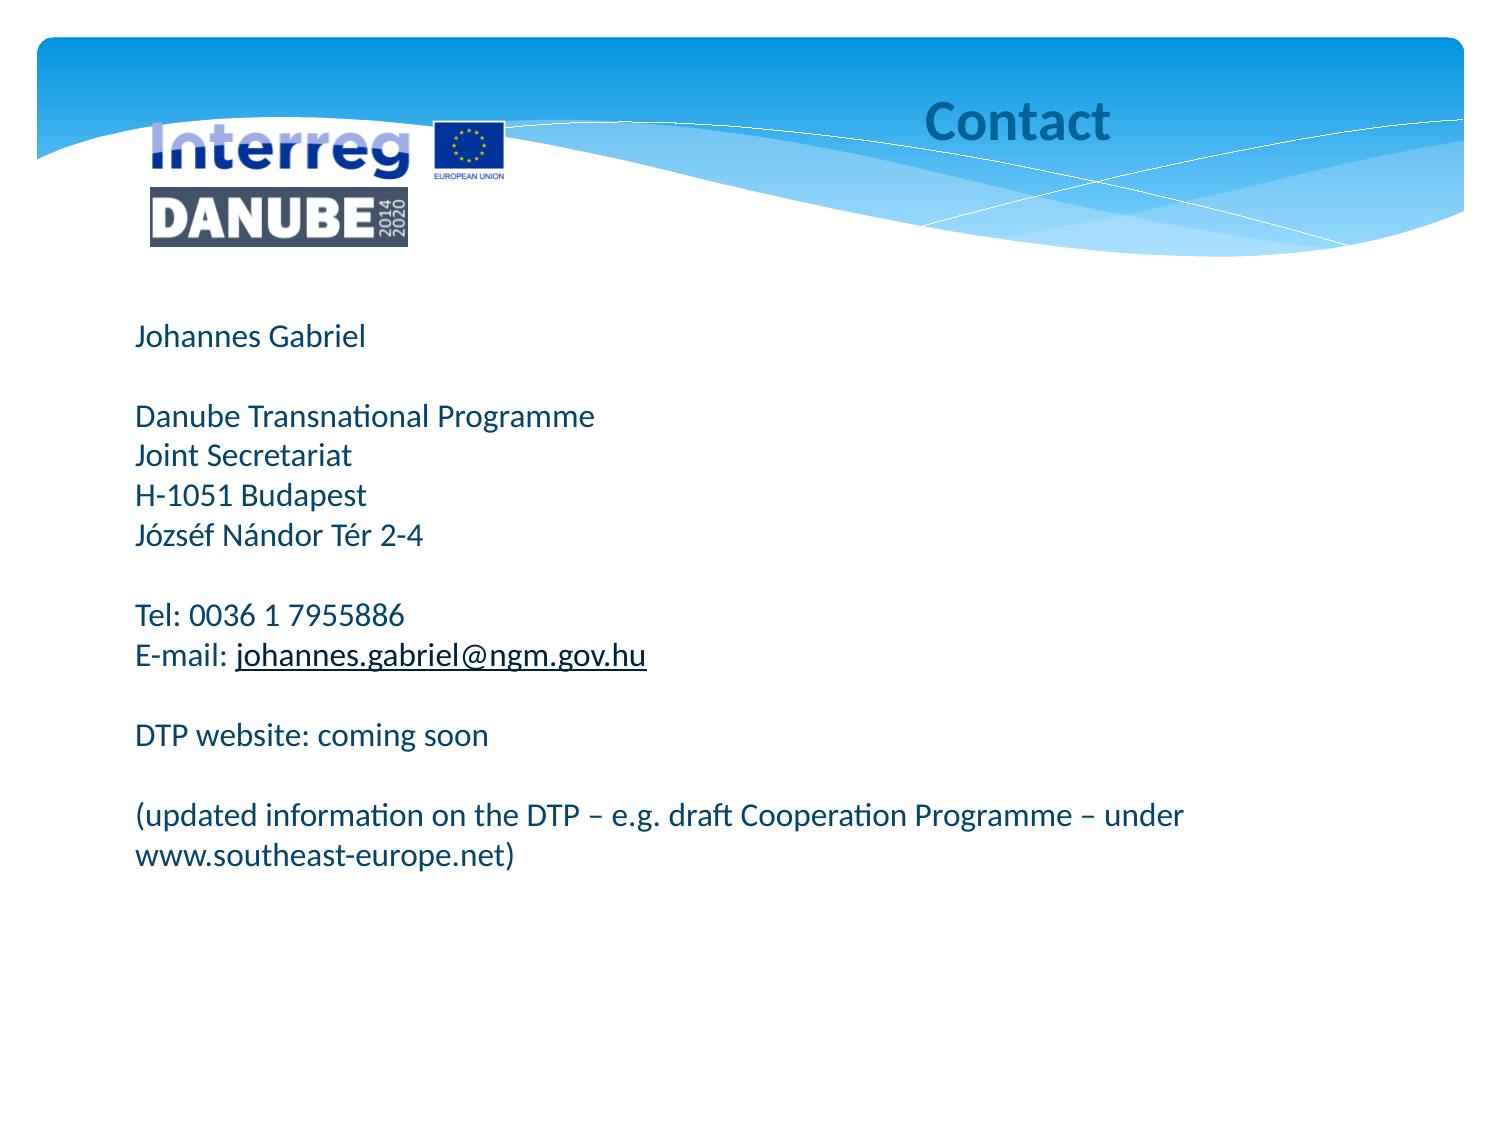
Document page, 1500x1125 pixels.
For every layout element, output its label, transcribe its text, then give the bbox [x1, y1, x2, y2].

picture [118, 88, 538, 248]
text_box Contact [587, 75, 1450, 263]
text_box Johannes Gabriel Danube Transnational Programme Joint Secretariat H-1051 Budapest Józséf Nándor Tér 2-4 Tel: 0036 1 7955886 E-mail: johannes.gabriel@ngm.gov.hu DTP website: coming soon (updated information on the DTP – e.g. draft Cooperation Programme – under www.southeast-europe.net) [120, 266, 1427, 1083]
